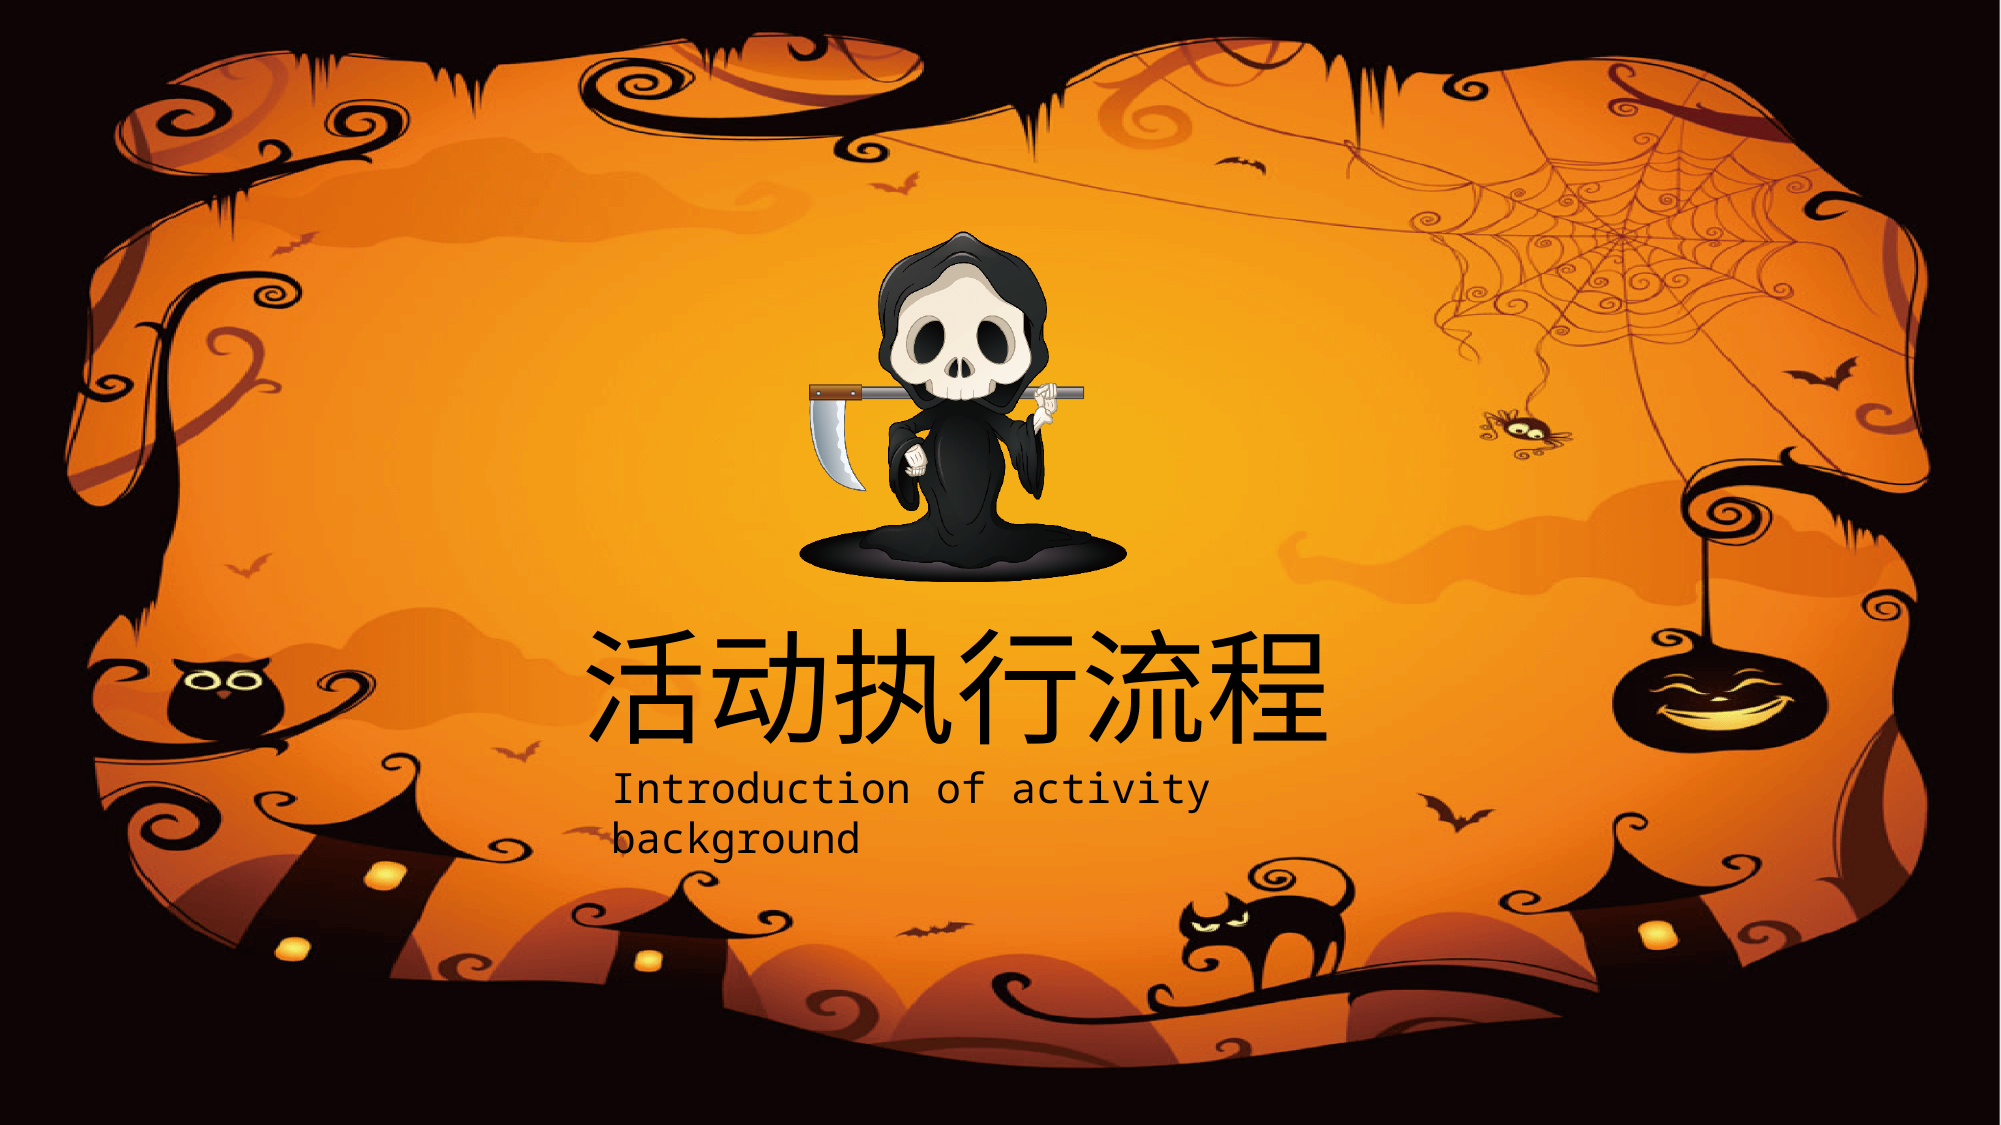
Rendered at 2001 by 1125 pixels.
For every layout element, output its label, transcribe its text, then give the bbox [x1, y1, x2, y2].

text_box Introduction of activity background [596, 754, 1355, 869]
text_box 活动执行流程 [446, 598, 1467, 769]
picture [0, 0, 2001, 1125]
